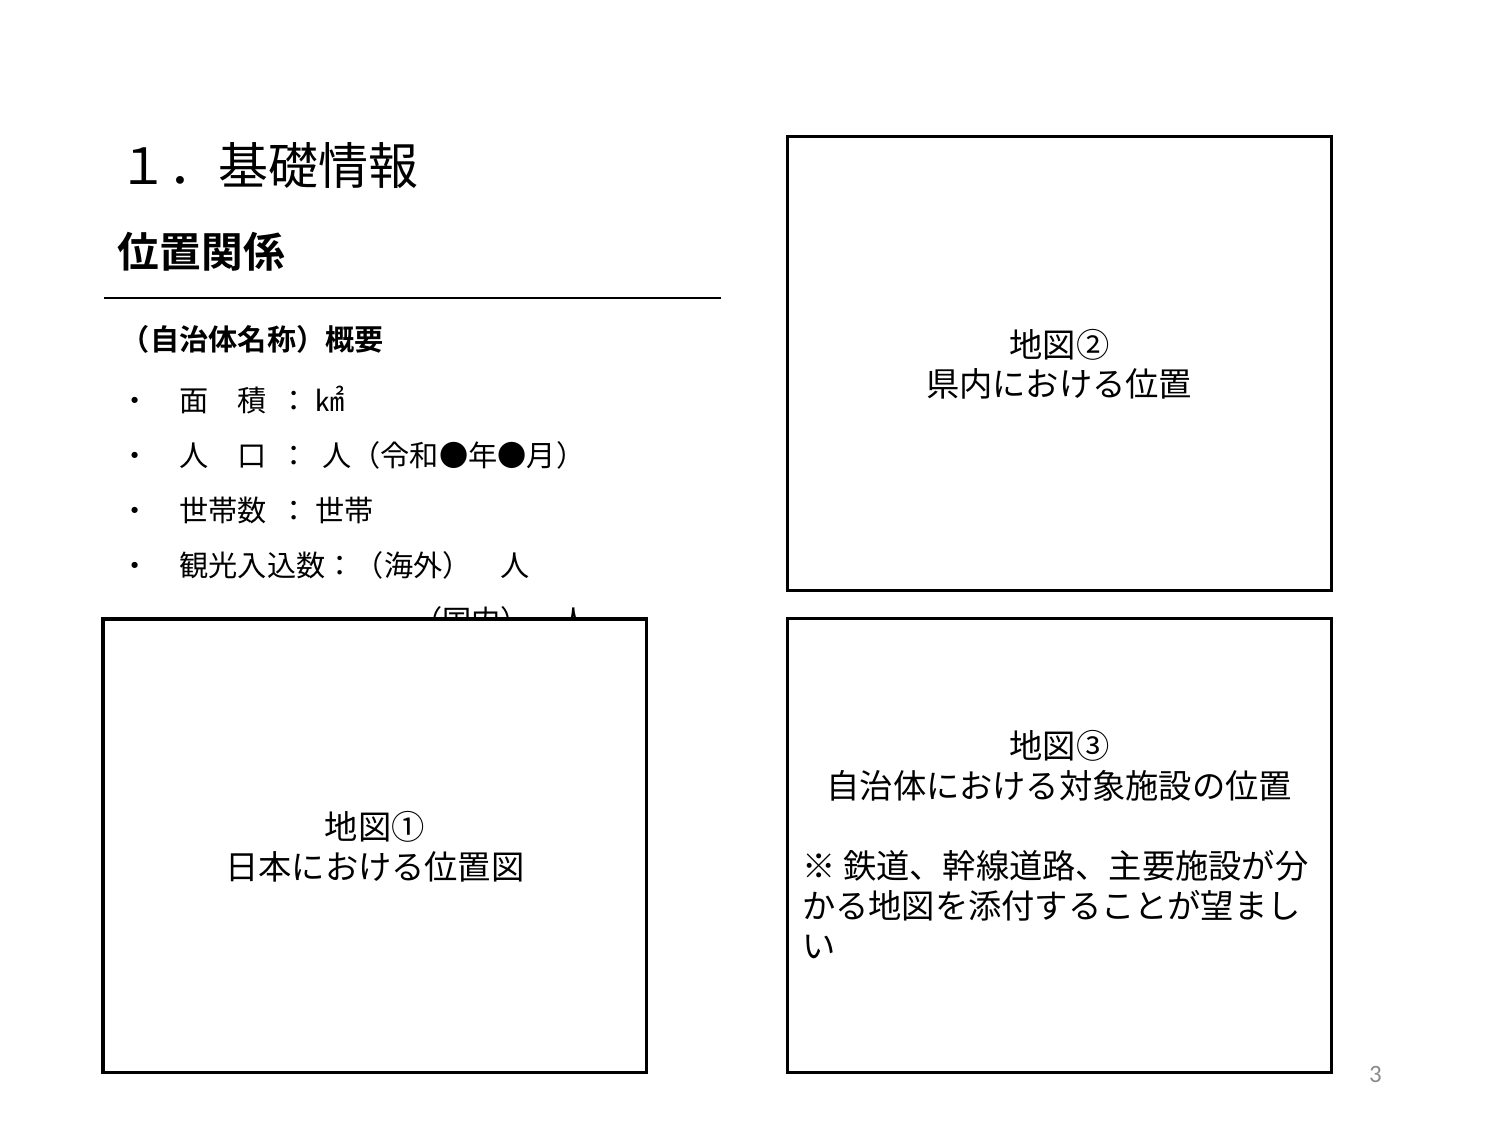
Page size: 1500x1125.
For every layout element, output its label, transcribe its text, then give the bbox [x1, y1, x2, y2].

table_cell ・ 面 積 ： ㎢ ・ 人 口 ： 人（令和●年●月） ・ 世帯数 ： 世帯 ・ 観光入込数：（海外） 人 （国内） 人 [104, 369, 721, 647]
slide_number 3 [1059, 1042, 1397, 1103]
text_box 位置関係 [103, 224, 722, 295]
table_header （自治体名称）概要 [104, 299, 721, 363]
text_box 地図③ 自治体における対象施設の位置 ※鉄道、幹線道路、主要施設が分かる地図を添付することが望ましい [786, 618, 1332, 1073]
text_box 地図② 県内における位置 [786, 136, 1332, 591]
title １．基礎情報 [103, 59, 1397, 278]
text_box 地図① 日本における位置図 [102, 618, 648, 1074]
